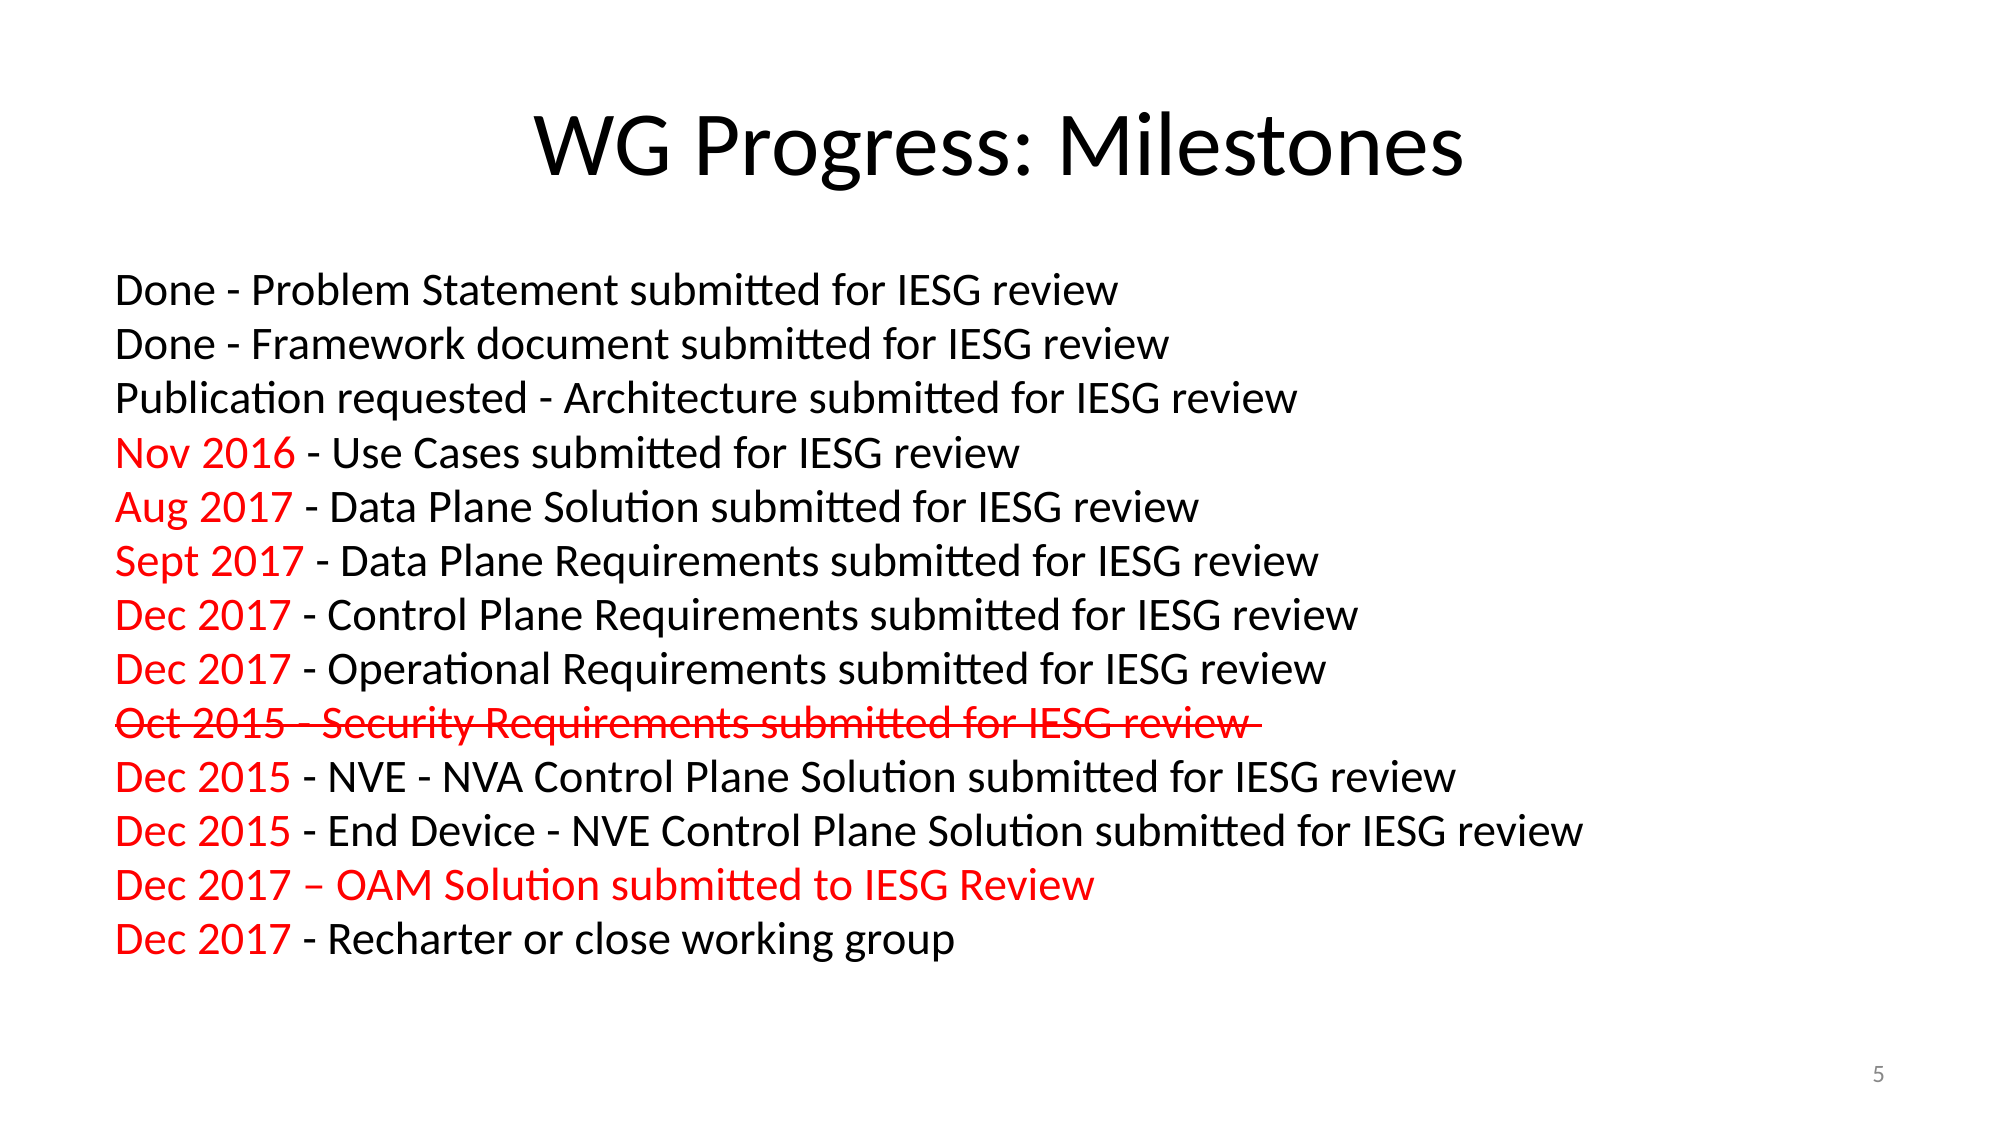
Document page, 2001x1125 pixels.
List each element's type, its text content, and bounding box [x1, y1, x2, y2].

list Done - Problem Statement submitted for IESG review Done - Framework document submitted for IESG review Publication requested - Architecture submitted for IESG review Nov 2016 - Use Cases submitted for IESG review Aug 2017 - Data Plane Solution submitted for IESG review Sept 2017 - Data Plane Requirements submitted for IESG review Dec 2017 - Control Plane Requirements submitted for IESG review Dec 2017 - Operational Requirements submitted for IESG review Oct 2015 - Security Requirements submitted for IESG review Dec 2015 - NVE - NVA Control Plane Solution submitted for IESG review Dec 2015 - End Device - NVE Control Plane Solution submitted for IESG review Dec 2017 – OAM Solution submitted to IESG Review Dec 2017 - Recharter or close working group [99, 262, 1900, 1005]
title WG Progress: Milestones [99, 45, 1900, 233]
slide_number 5 [1433, 1042, 1900, 1103]
